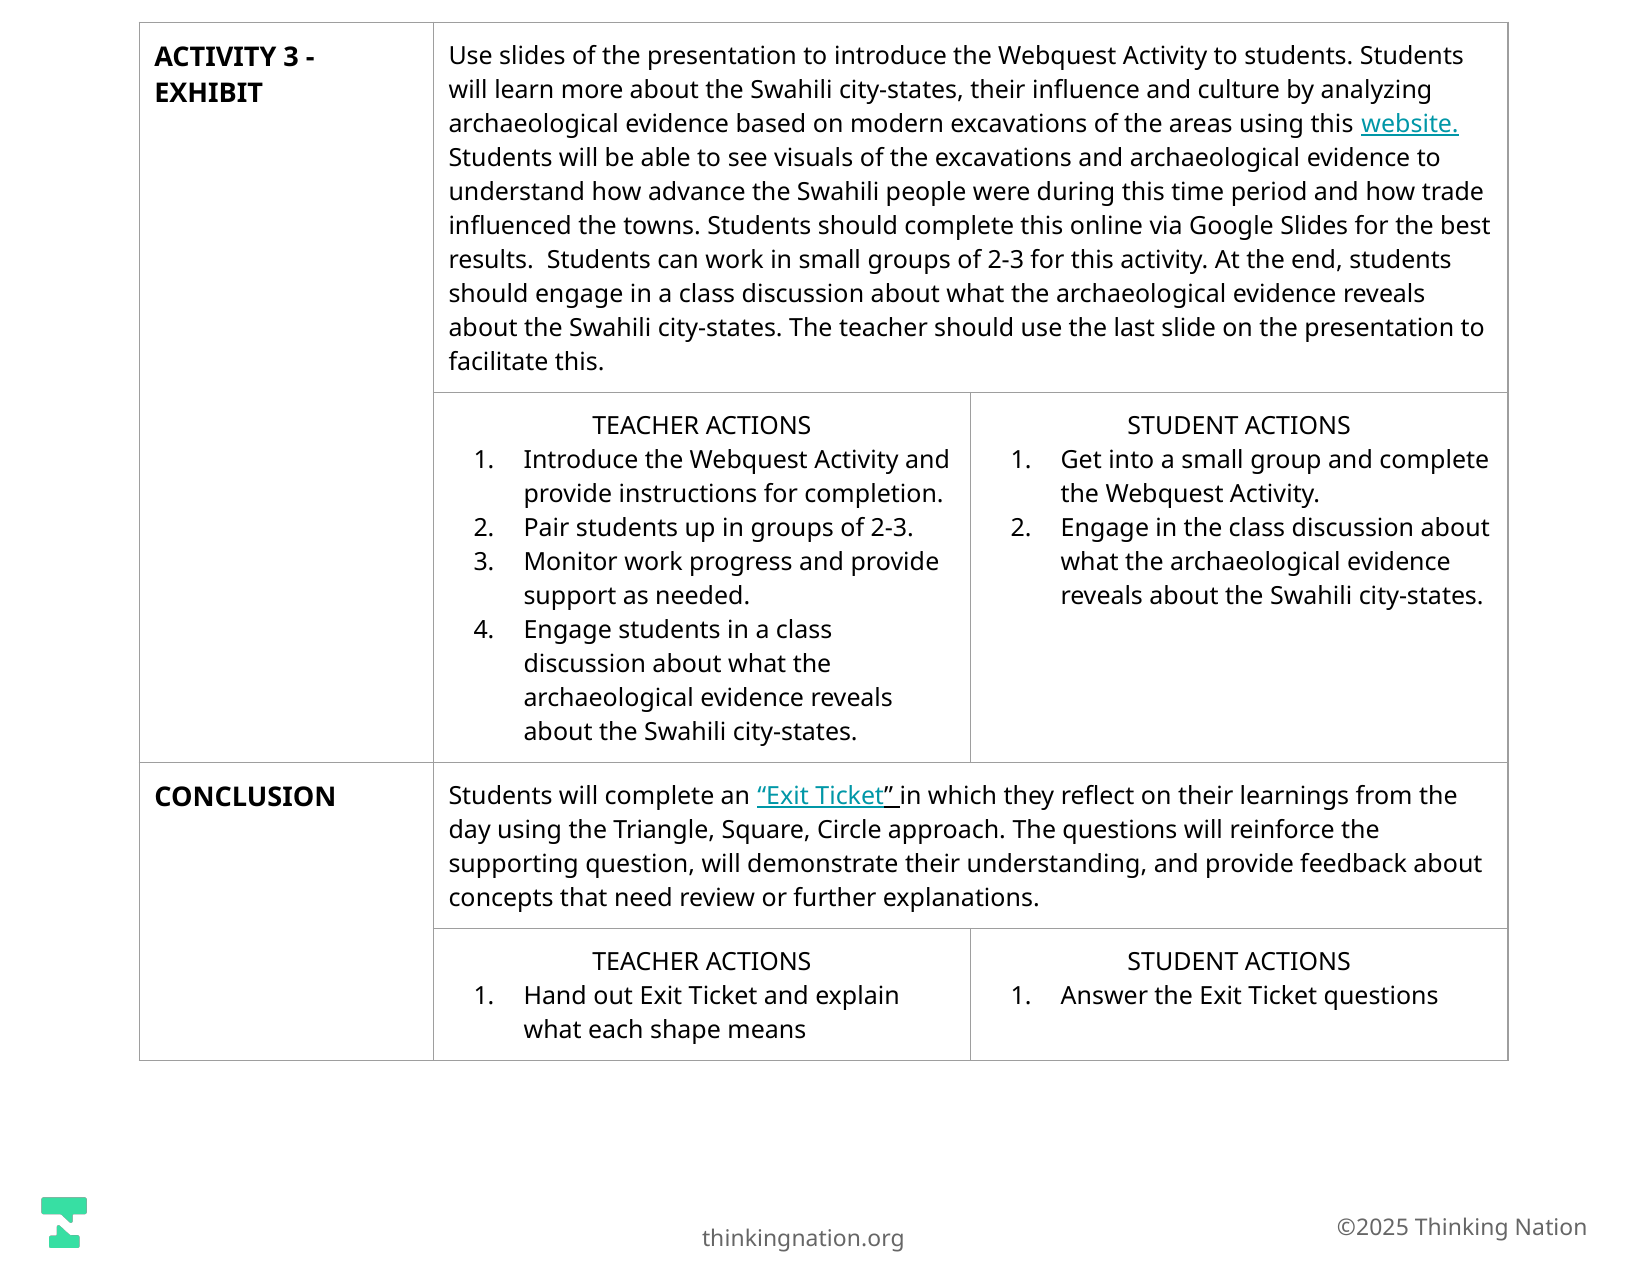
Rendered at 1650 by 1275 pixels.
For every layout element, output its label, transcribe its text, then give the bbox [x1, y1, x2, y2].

table_header ACTIVITY 3 - EXHIBIT [140, 23, 433, 762]
table_cell Students will complete an “Exit Ticket” in which they reflect on their learnings from the day using the Triangle, Square, Circle approach. The questions will reinforce the supporting question, will demonstrate their understanding, and provide feedback about concepts that need review or further explanations. [434, 763, 1507, 928]
table_header Use slides of the presentation to introduce the Webquest Activity to students. Students will learn more about the Swahili city-states, their influence and culture by analyzing archaeological evidence based on modern excavations of the areas using this website. Students will be able to see visuals of the excavations and archaeological evidence to understand how advance the Swahili people were during this time period and how trade influenced the towns. Students should complete this online via Google Slides for the best results. Students can work in small groups of 2-3 for this activity. At the end, students should engage in a class discussion about what the archaeological evidence reveals about the Swahili city-states. The teacher should use the last slide on the presentation to facilitate this. [434, 23, 1507, 392]
picture [28, 1186, 100, 1258]
table_cell TEACHER ACTIONS Hand out Exit Ticket and explain what each shape means [434, 929, 970, 1060]
table_cell CONCLUSION [140, 763, 433, 1060]
table_cell STUDENT ACTIONS Answer the Exit Ticket questions [971, 929, 1507, 1060]
text_box ©2025 Thinking Nation [1302, 1197, 1605, 1248]
text_box thinkingnation.org [652, 1207, 955, 1258]
table_cell STUDENT ACTIONS Get into a small group and complete the Webquest Activity. Engage in the class discussion about what the archaeological evidence reveals about the Swahili city-states. [971, 393, 1507, 762]
table_cell TEACHER ACTIONS Introduce the Webquest Activity and provide instructions for completion. Pair students up in groups of 2-3. Monitor work progress and provide support as needed. Engage students in a class discussion about what the archaeological evidence reveals about the Swahili city-states. [434, 393, 970, 762]
